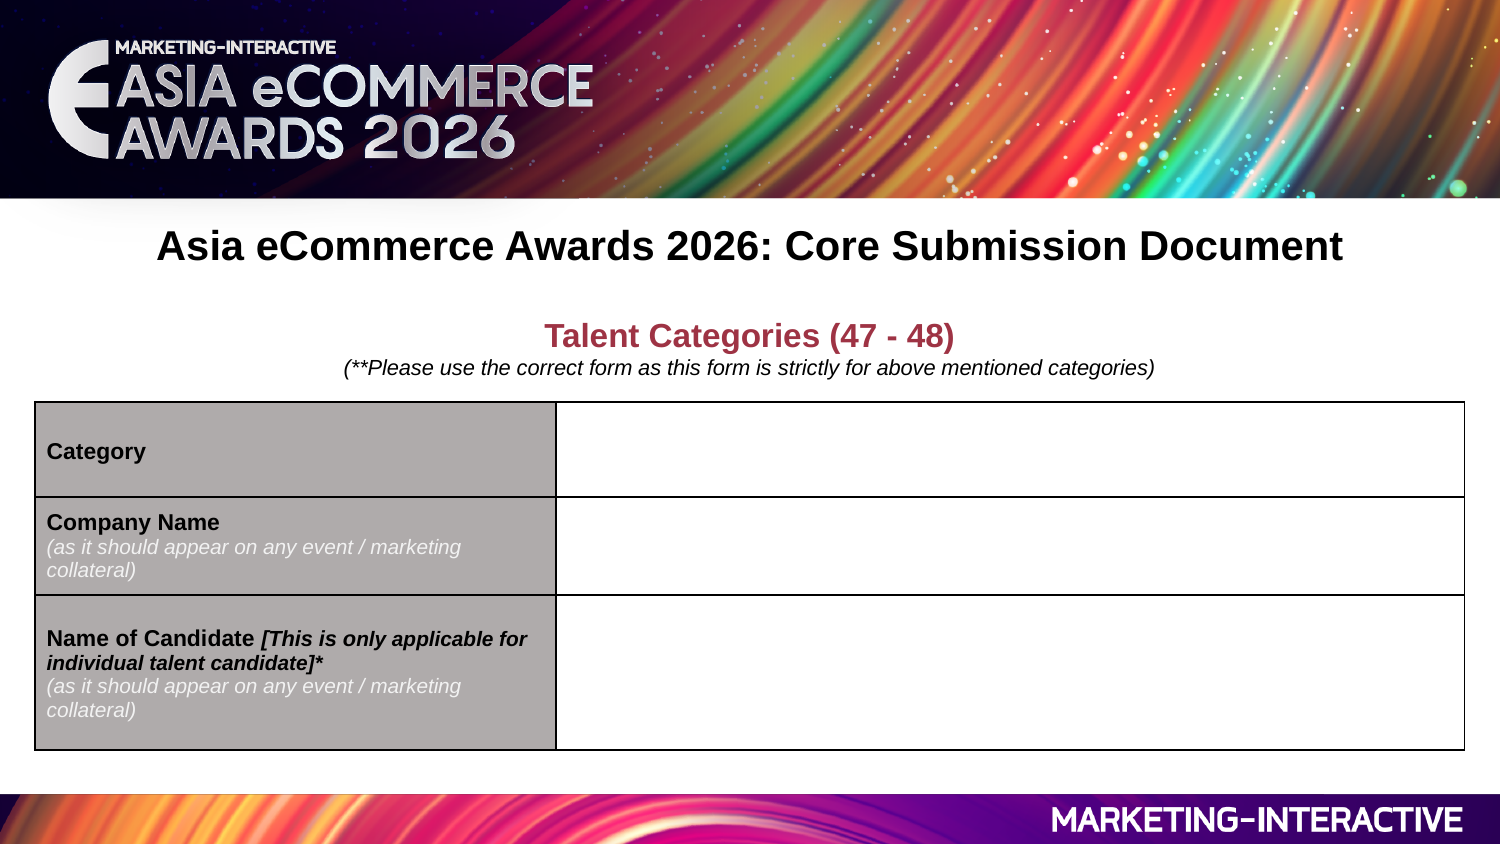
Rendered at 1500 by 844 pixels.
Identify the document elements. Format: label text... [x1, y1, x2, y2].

table_cell Company Name (as it should appear on any event / marketing collateral) [36, 498, 555, 594]
table_cell Name of Candidate [This is only applicable for individual talent candidate]* (as it should appear on any event / marketing collateral) [36, 596, 555, 749]
picture [0, 0, 1500, 211]
table_cell [557, 498, 1464, 594]
table_header [557, 403, 1464, 496]
picture [0, 388, 1500, 844]
table_cell [557, 596, 1464, 749]
text_box Asia eCommerce Awards 2026: Core Submission Document Talent Categories (47 - 48) (**Please use the correct form as this form is strictly for above mentioned categories) [0, 211, 1500, 388]
table_header Category [36, 403, 555, 496]
